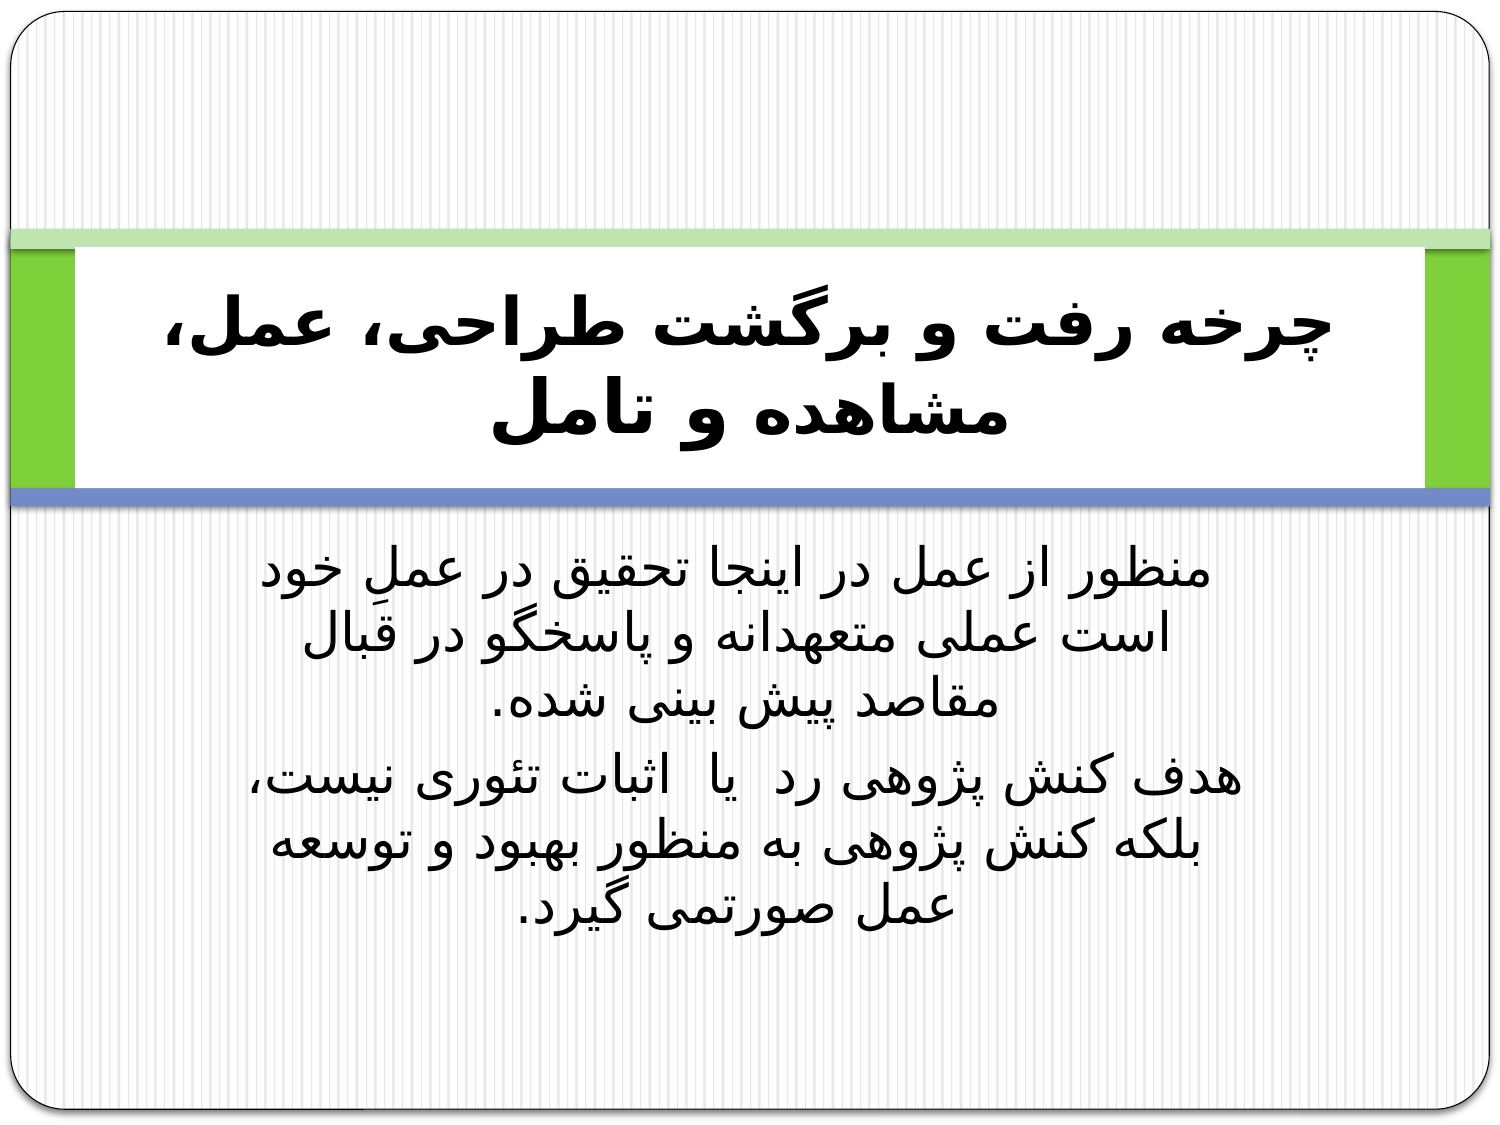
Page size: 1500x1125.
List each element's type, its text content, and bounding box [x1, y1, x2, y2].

title چرخه رفت و برگشت طراحی، عمل، مشاهده و تامل [75, 247, 1425, 489]
subtitle منظور از عمل در اینجا تحقیق در عملِ خود است عملی متعهدانه و پاسخگو در قبال مقاصد پیش بینی شده. هدف کنش پژوهی رد یا اثبات تئوری نیست، بلکه کنش پژوهی به منظور بهبود و توسعه عمل صورتمی گیرد. [212, 525, 1263, 888]
